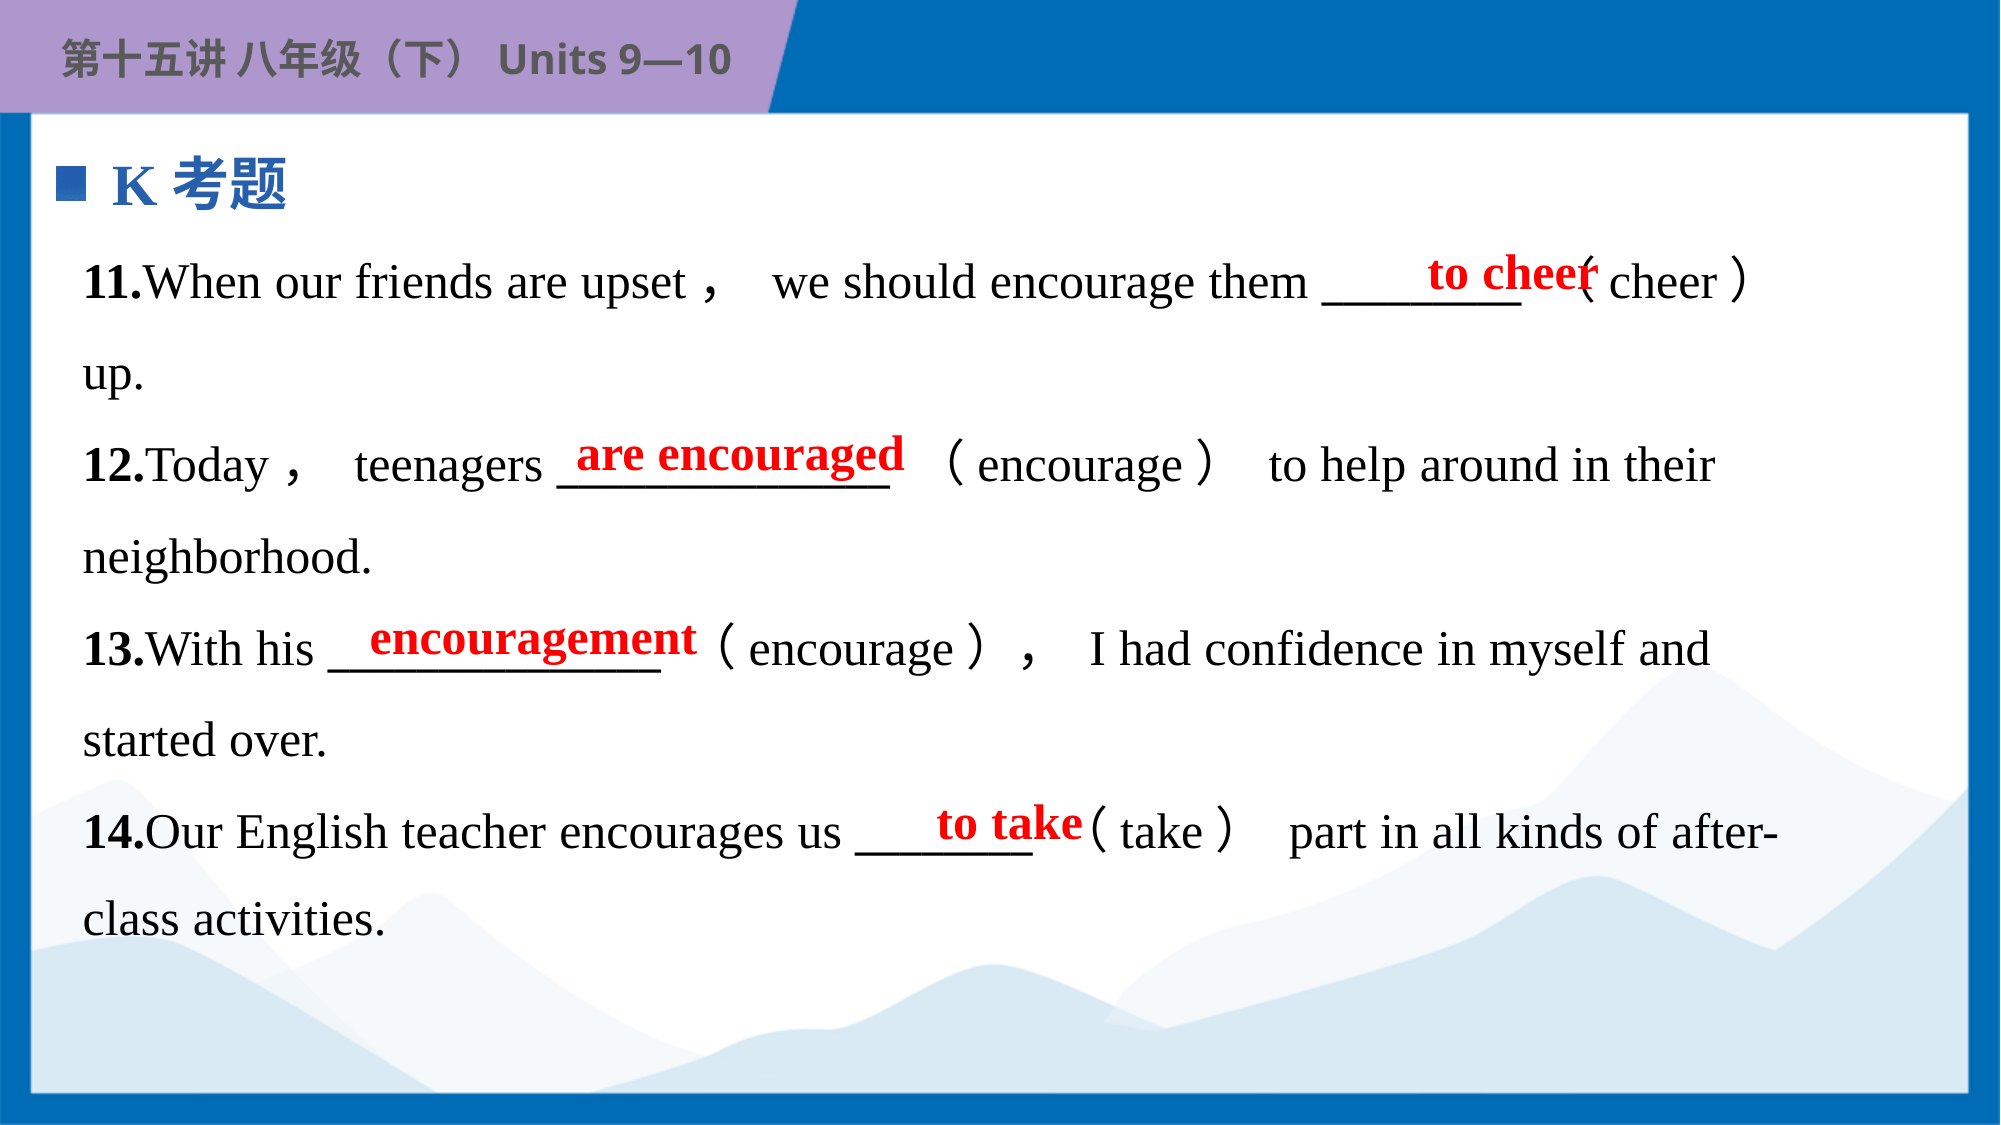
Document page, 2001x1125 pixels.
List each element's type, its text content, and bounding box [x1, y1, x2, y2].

text_box encouragement [351, 576, 716, 656]
text_box are encouraged [552, 393, 929, 472]
text_box 11.When our friends are upset， we should encourage them _________ （cheer） up. 12.Today， teenagers _______________ （encourage） to help around in their neighborhood. 13.With his _______________ （encourage）， I had confidence in myself and started over. 14.Our English teacher encourages us ________ （take） part in all kinds of after- class activities. [82, 216, 1917, 937]
text_box K考题 [112, 146, 1917, 216]
picture [0, 0, 2000, 1125]
text_box to take [912, 762, 1107, 840]
text_box to cheer [1403, 212, 1624, 290]
